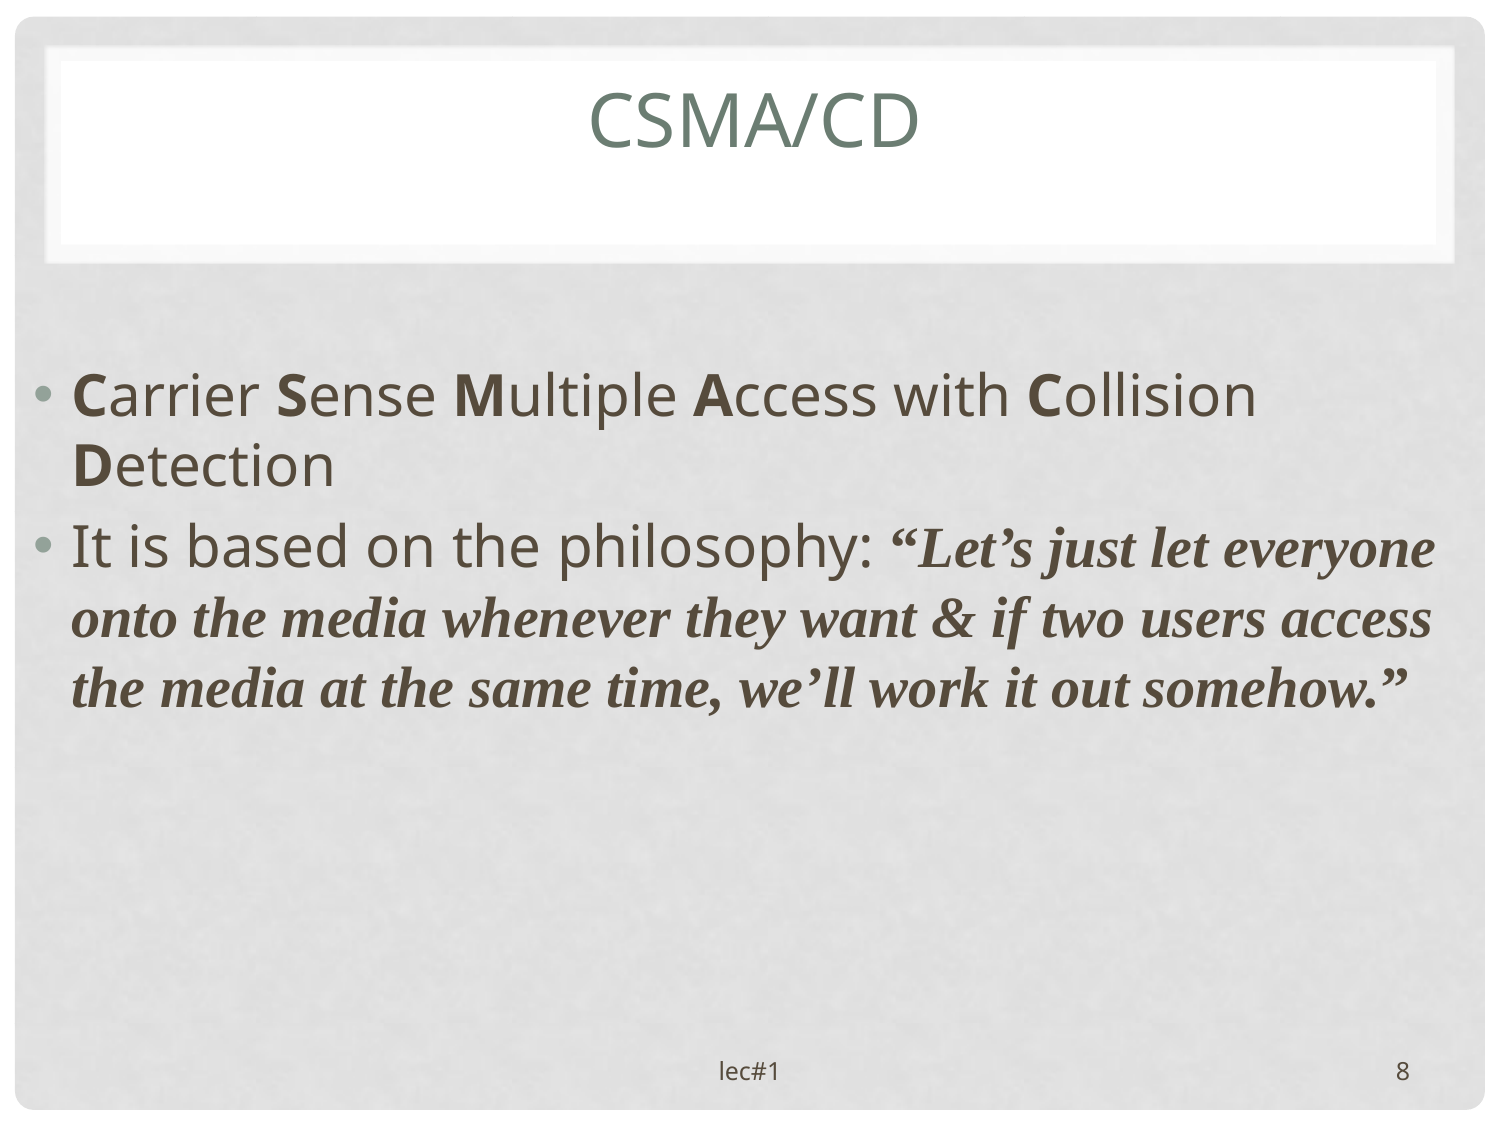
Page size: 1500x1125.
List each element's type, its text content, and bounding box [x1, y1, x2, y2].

slide_number 8 [1074, 1042, 1425, 1103]
list Carrier Sense Multiple Access with Collision Detection It is based on the philosophy: “Let’s just let everyone onto the media whenever they want & if two users access the media at the same time, we’ll work it out somehow.” [0, 187, 1500, 1038]
title CSMA/CD [75, 75, 1436, 161]
footer lec#1 [512, 1042, 988, 1103]
